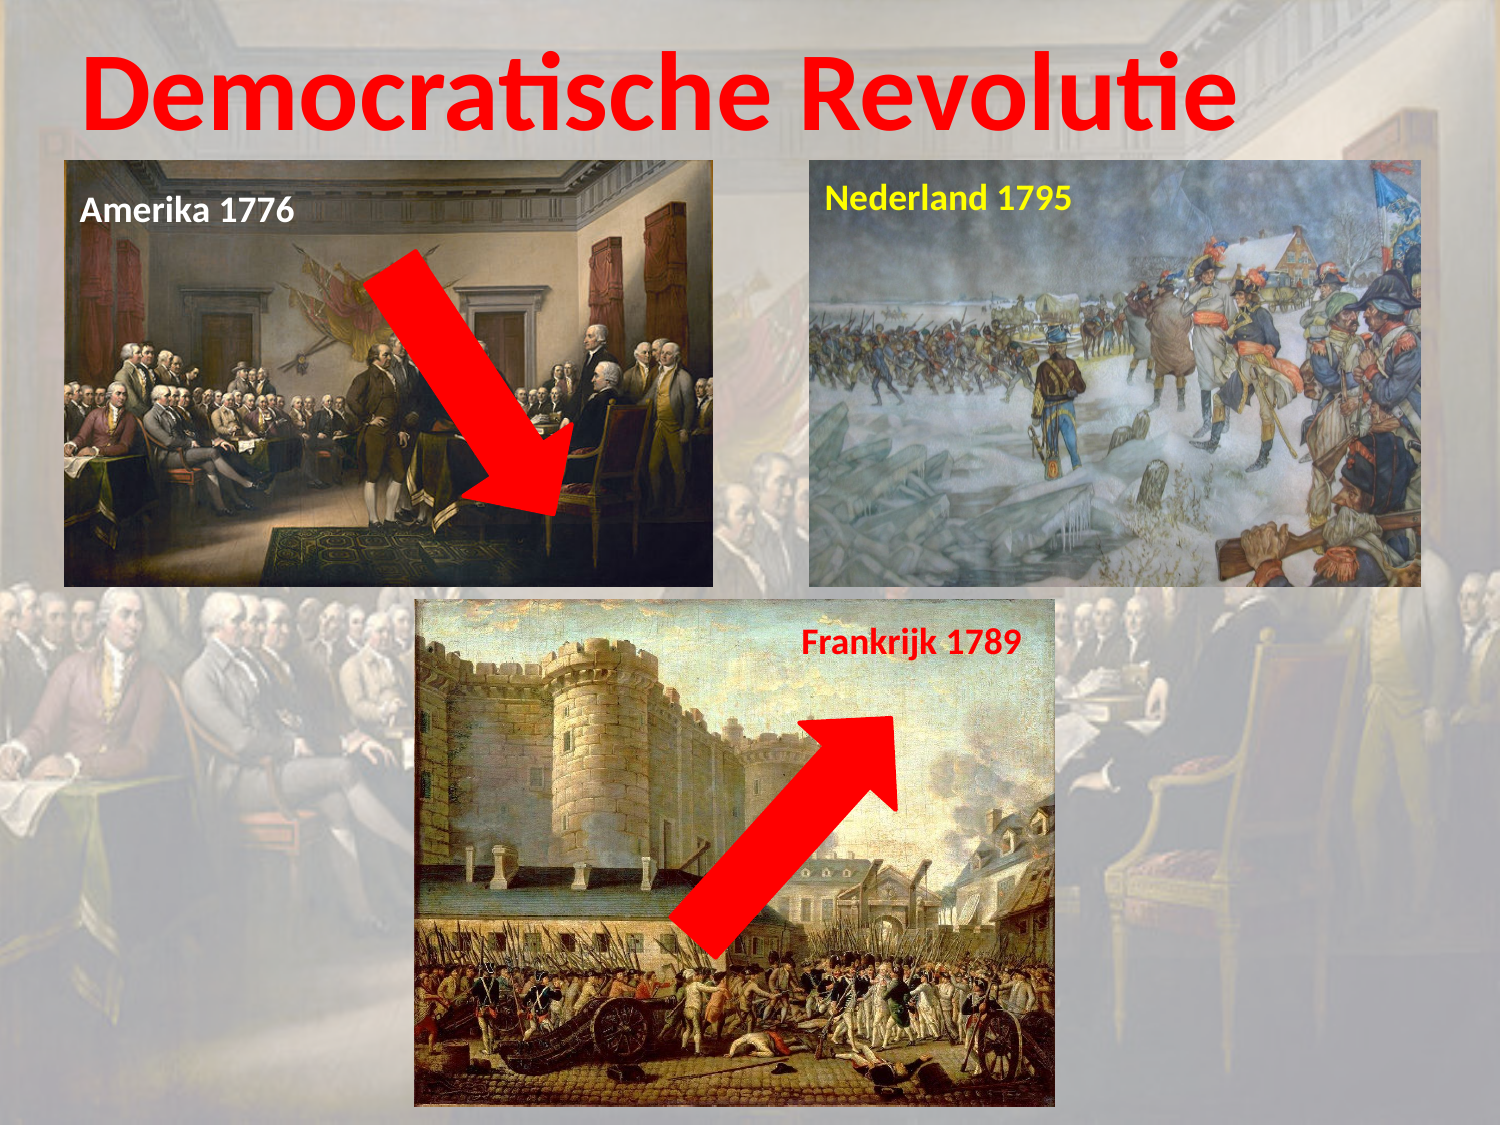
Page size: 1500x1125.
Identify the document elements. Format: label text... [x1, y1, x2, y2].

picture [64, 160, 713, 587]
picture [413, 599, 1055, 1108]
title Democratische Revolutie [64, 9, 1258, 161]
picture [808, 160, 1422, 587]
